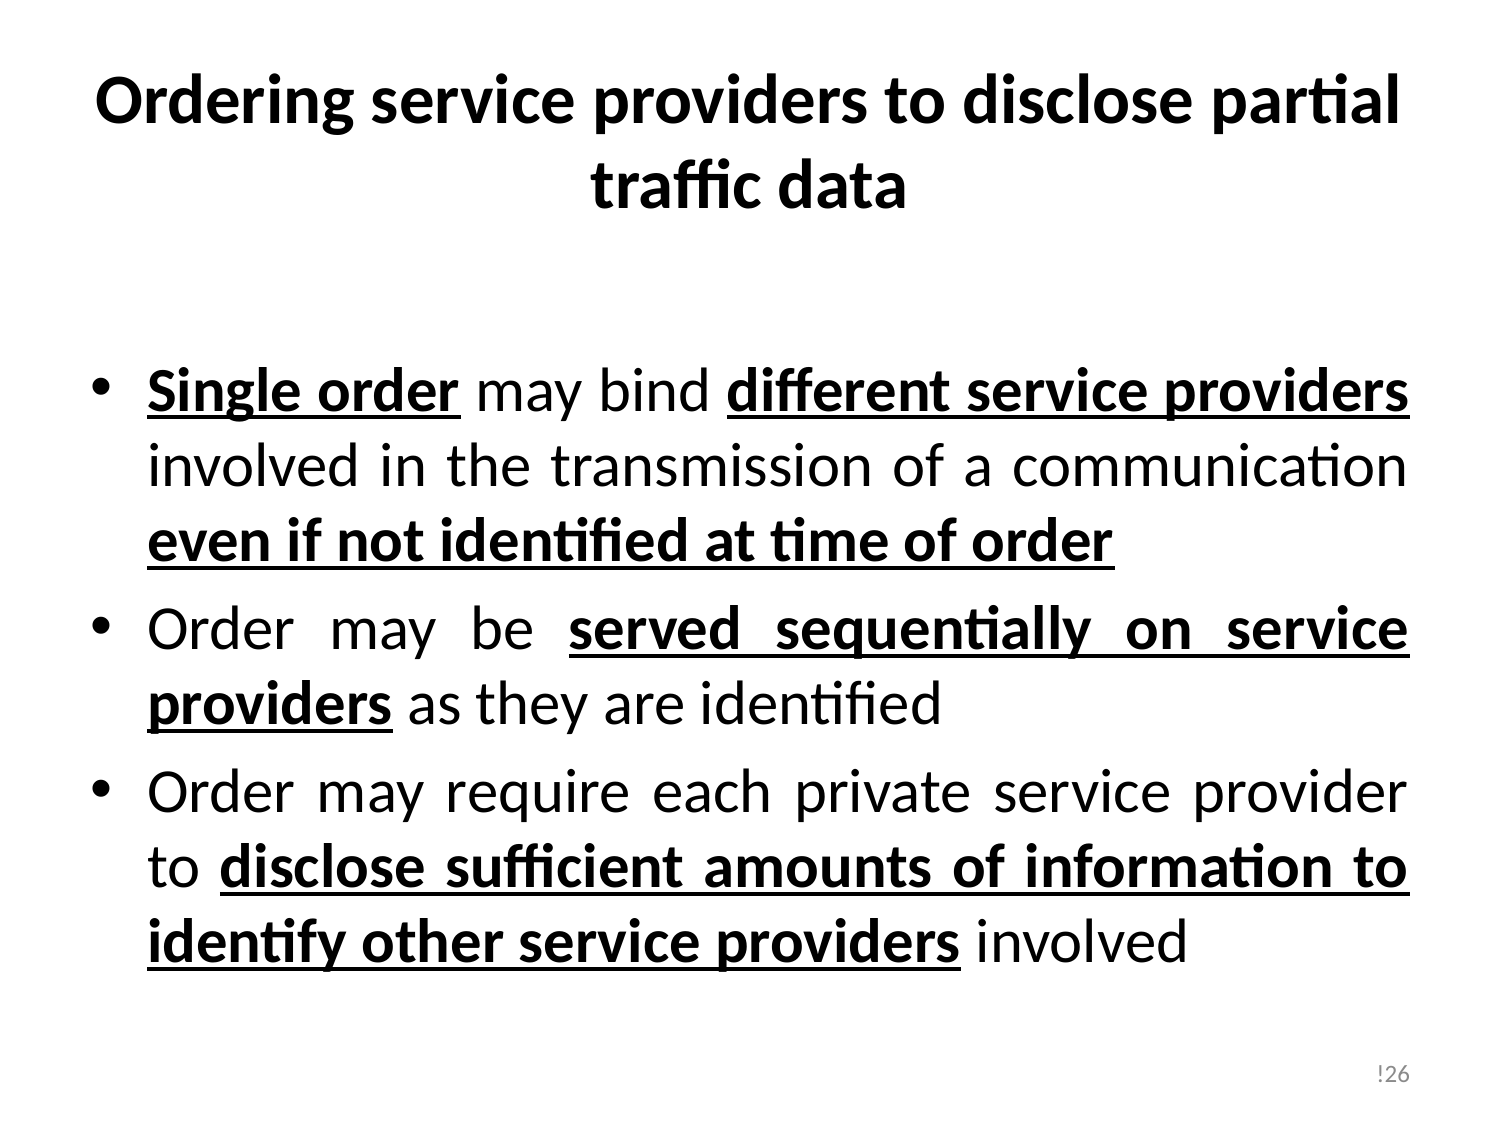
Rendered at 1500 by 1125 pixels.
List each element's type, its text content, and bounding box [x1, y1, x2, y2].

list Single order may bind different service providers involved in the transmission of a communication even if not identified at time of order Order may be served sequentially on service providers as they are identified Order may require each private service provider to disclose sufficient amounts of information to identify other service providers involved [75, 341, 1425, 1005]
title Ordering service providers to disclose partial traffic data [75, 45, 1425, 233]
slide_number !26 [1074, 1042, 1425, 1103]
